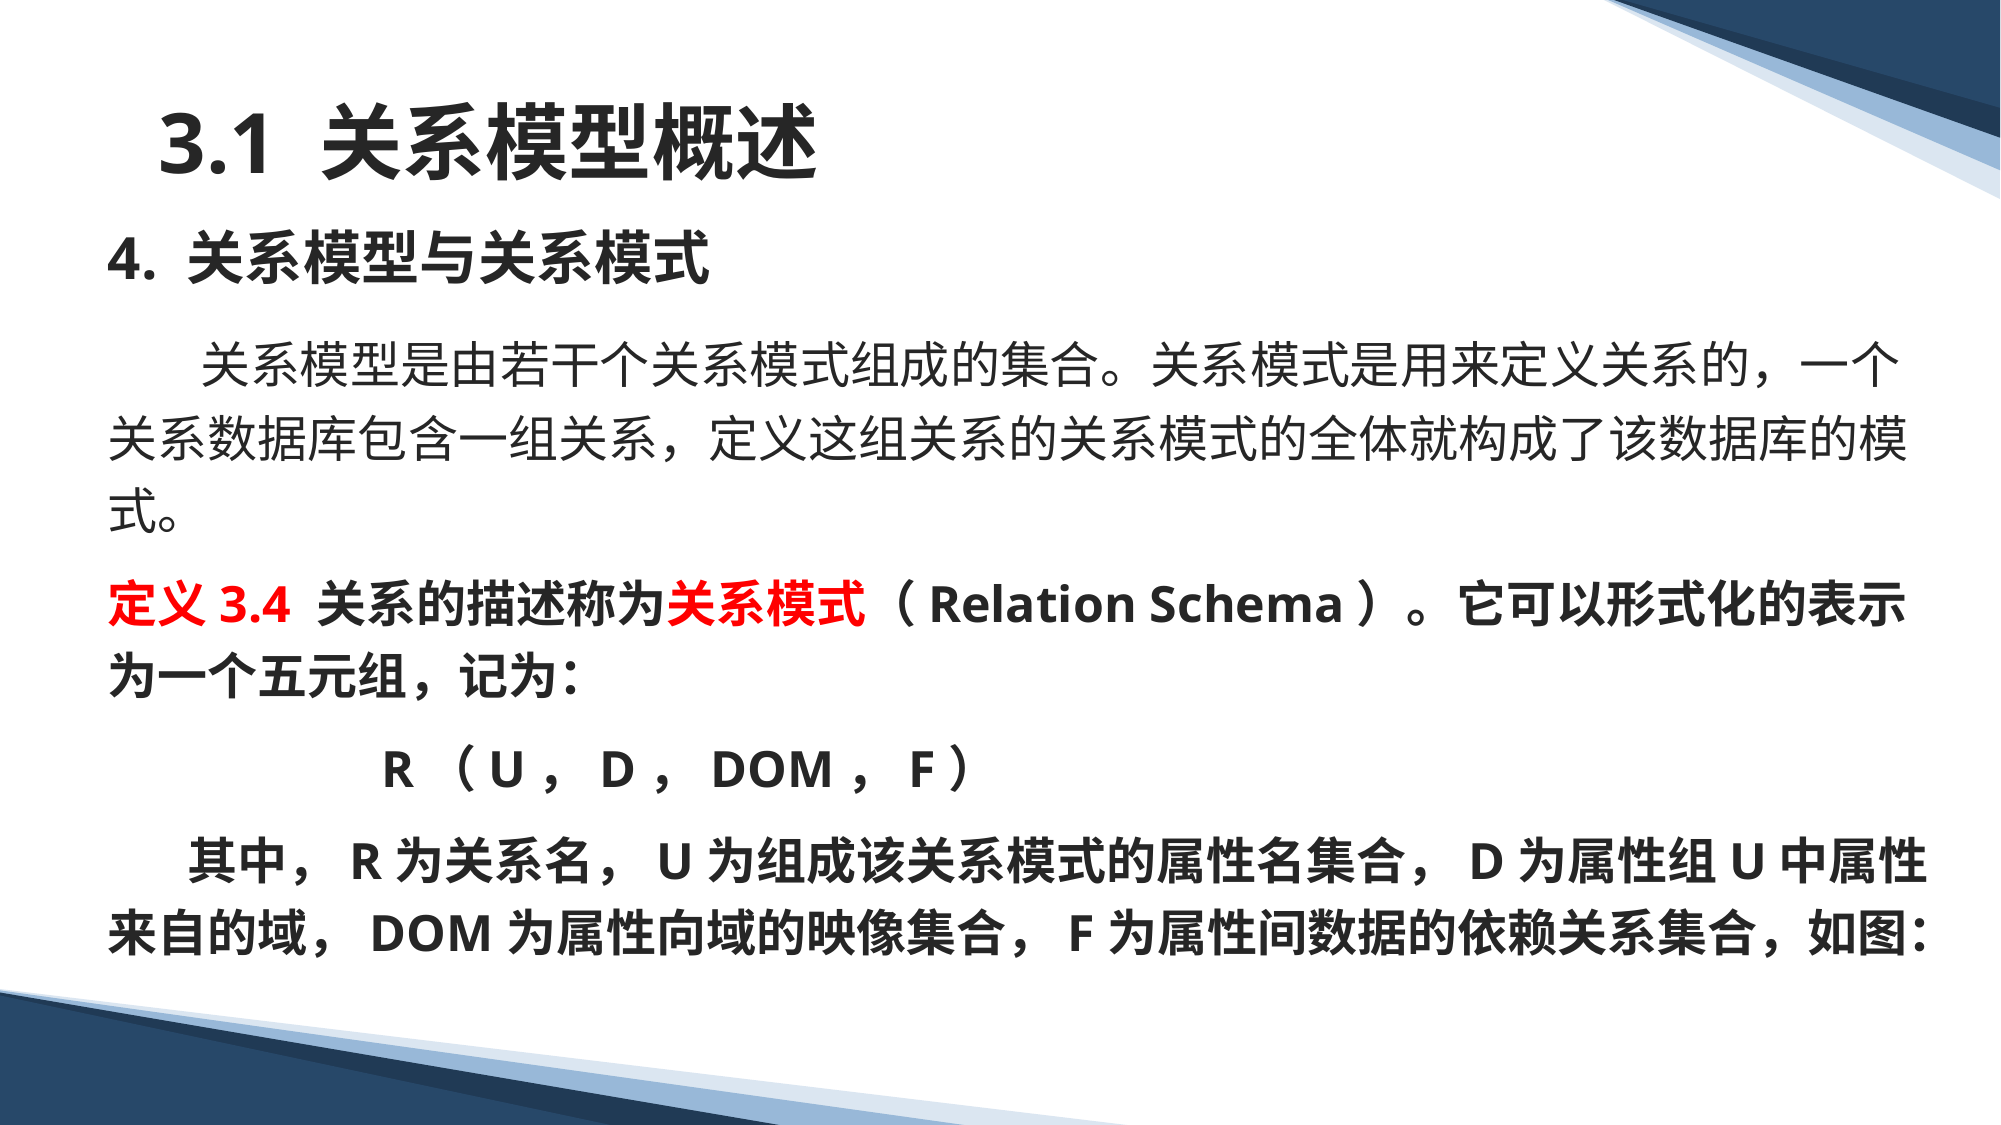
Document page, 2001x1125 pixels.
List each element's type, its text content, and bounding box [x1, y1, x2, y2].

list 4. 关系模型与关系模式 关系模型是由若干个关系模式组成的集合。关系模式是用来定义关系的，一个关系数据库包含一组关系，定义这组关系的关系模式的全体就构成了该数据库的模式。 定义3.4 关系的描述称为关系模式（Relation Schema）。它可以形式化的表示为一个五元组，记为： R（U，D，DOM，F） 其中，R为关系名，U为组成该关系模式的属性名集合，D为属性组U中属性来自的域，DOM为属性向域的映像集合，F为属性间数据的依赖关系集合，如图： [93, 199, 1949, 1102]
title 3.1 关系模型概述 [143, 47, 1857, 199]
